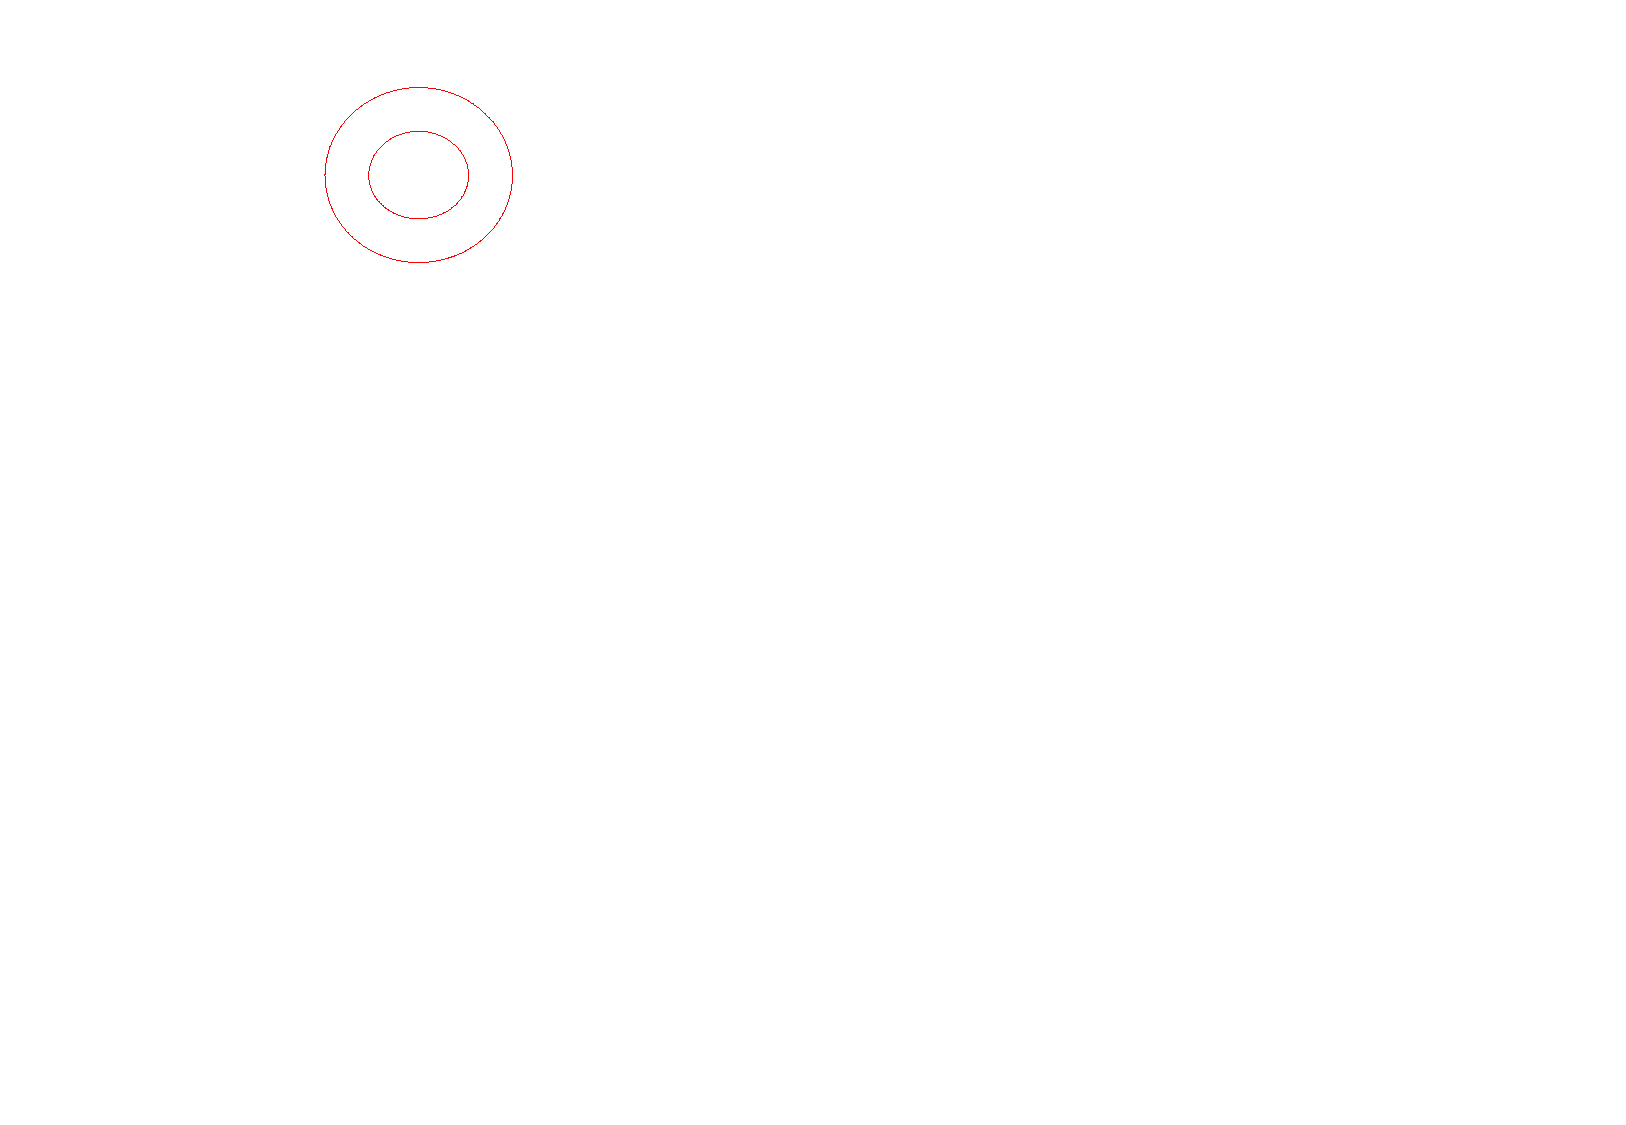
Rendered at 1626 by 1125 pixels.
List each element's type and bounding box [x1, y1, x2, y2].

text_box [324, 87, 513, 263]
